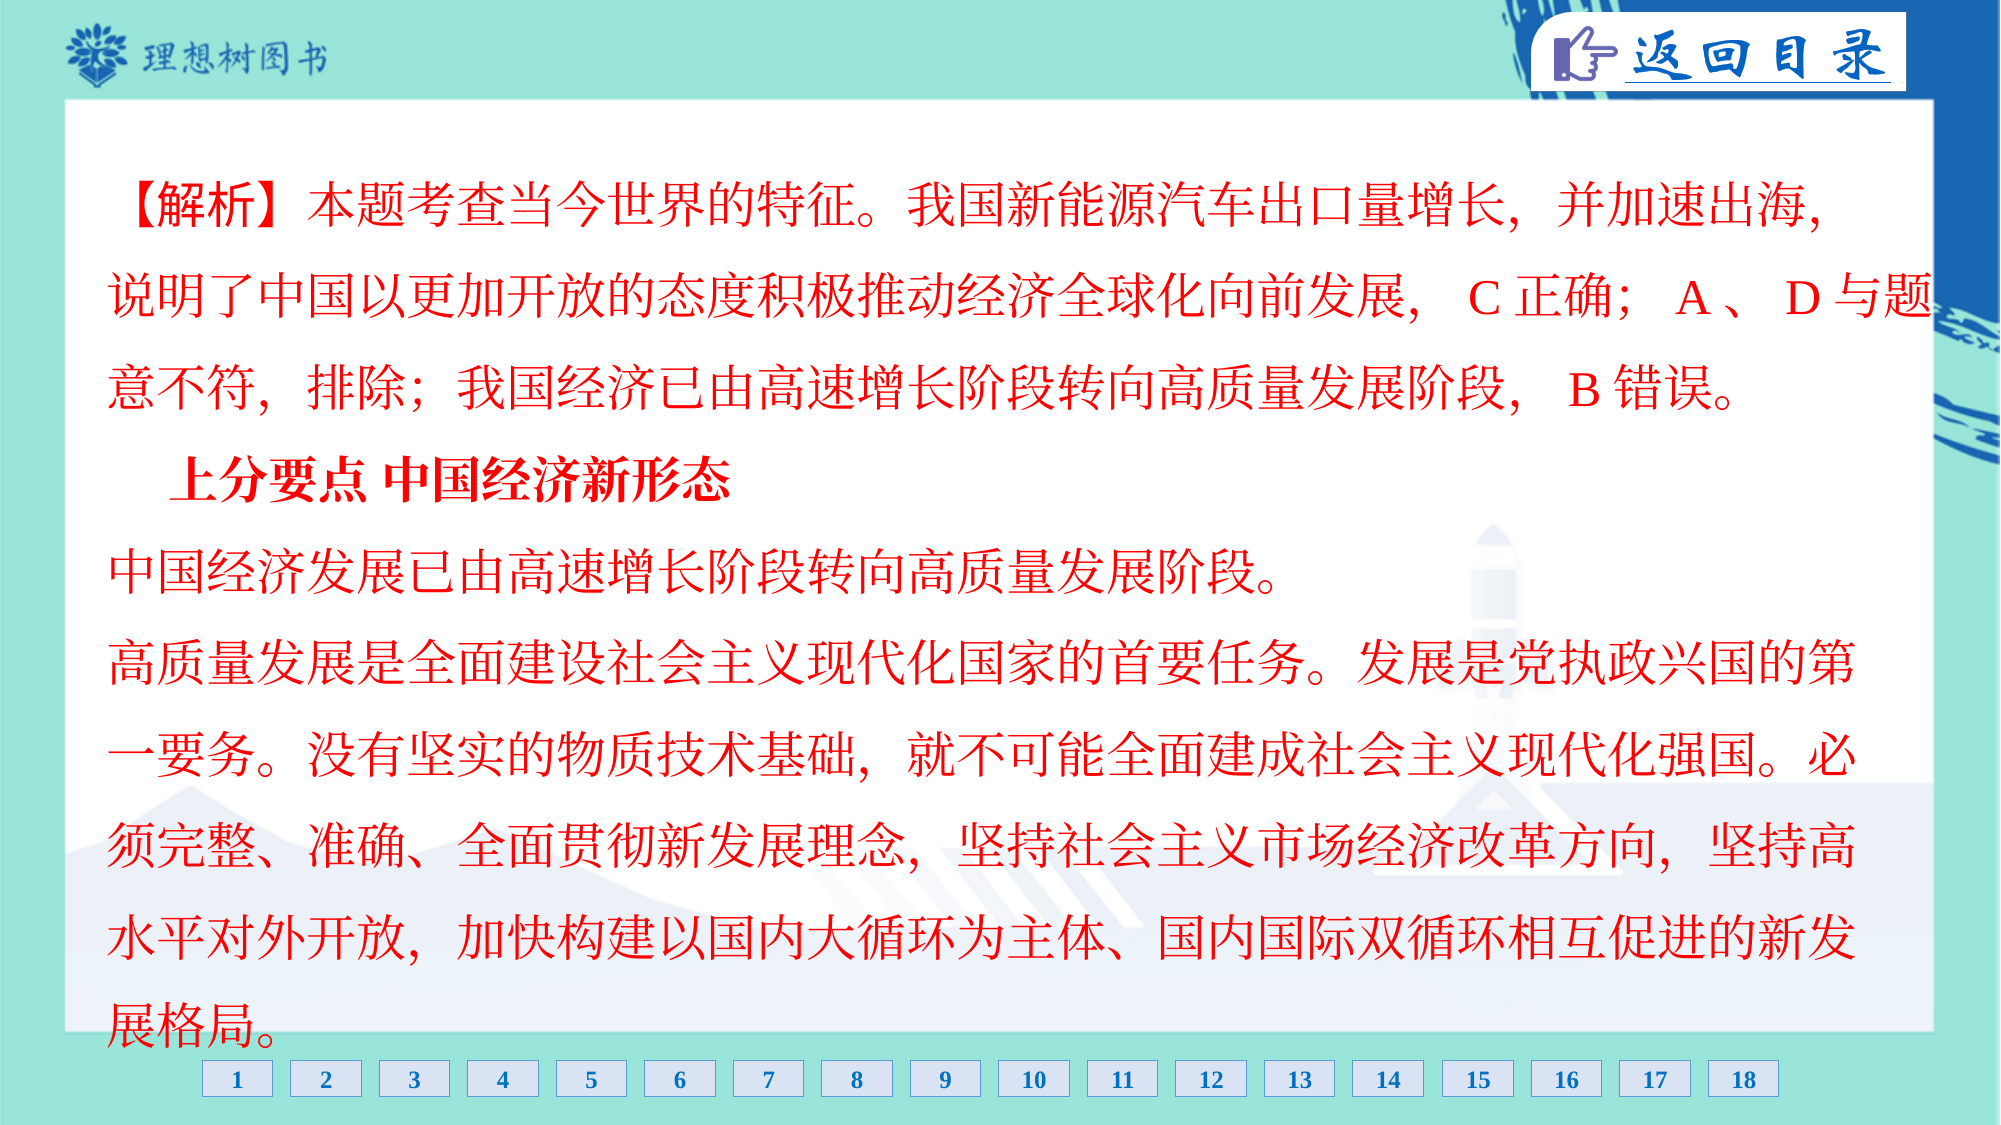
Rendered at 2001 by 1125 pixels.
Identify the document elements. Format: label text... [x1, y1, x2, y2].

text_box 【解析】本题考查当今世界的特征。我国新能源汽车出口量增长，并加速出海， 说明了中国以更加开放的态度积极推动经济全球化向前发展，C正确；A、D与题 意不符，排除；我国经济已由高速增长阶段转向高质量发展阶段，B错误。 上分要点 中国经济新形态 中国经济发展已由高速增长阶段转向高质量发展阶段。 高质量发展是全面建设社会主义现代化国家的首要任务。发展是党执政兴国的第 一要务。没有坚实的物质技术基础，就不可能全面建成社会主义现代化强国。必 须完整、准确、全面贯彻新发展理念，坚持社会主义市场经济改革方向，坚持高 水平对外开放，加快构建以国内大循环为主体、国内国际双循环相互促进的新发 展格局。 [106, 141, 1895, 1045]
picture [0, 0, 2000, 1125]
